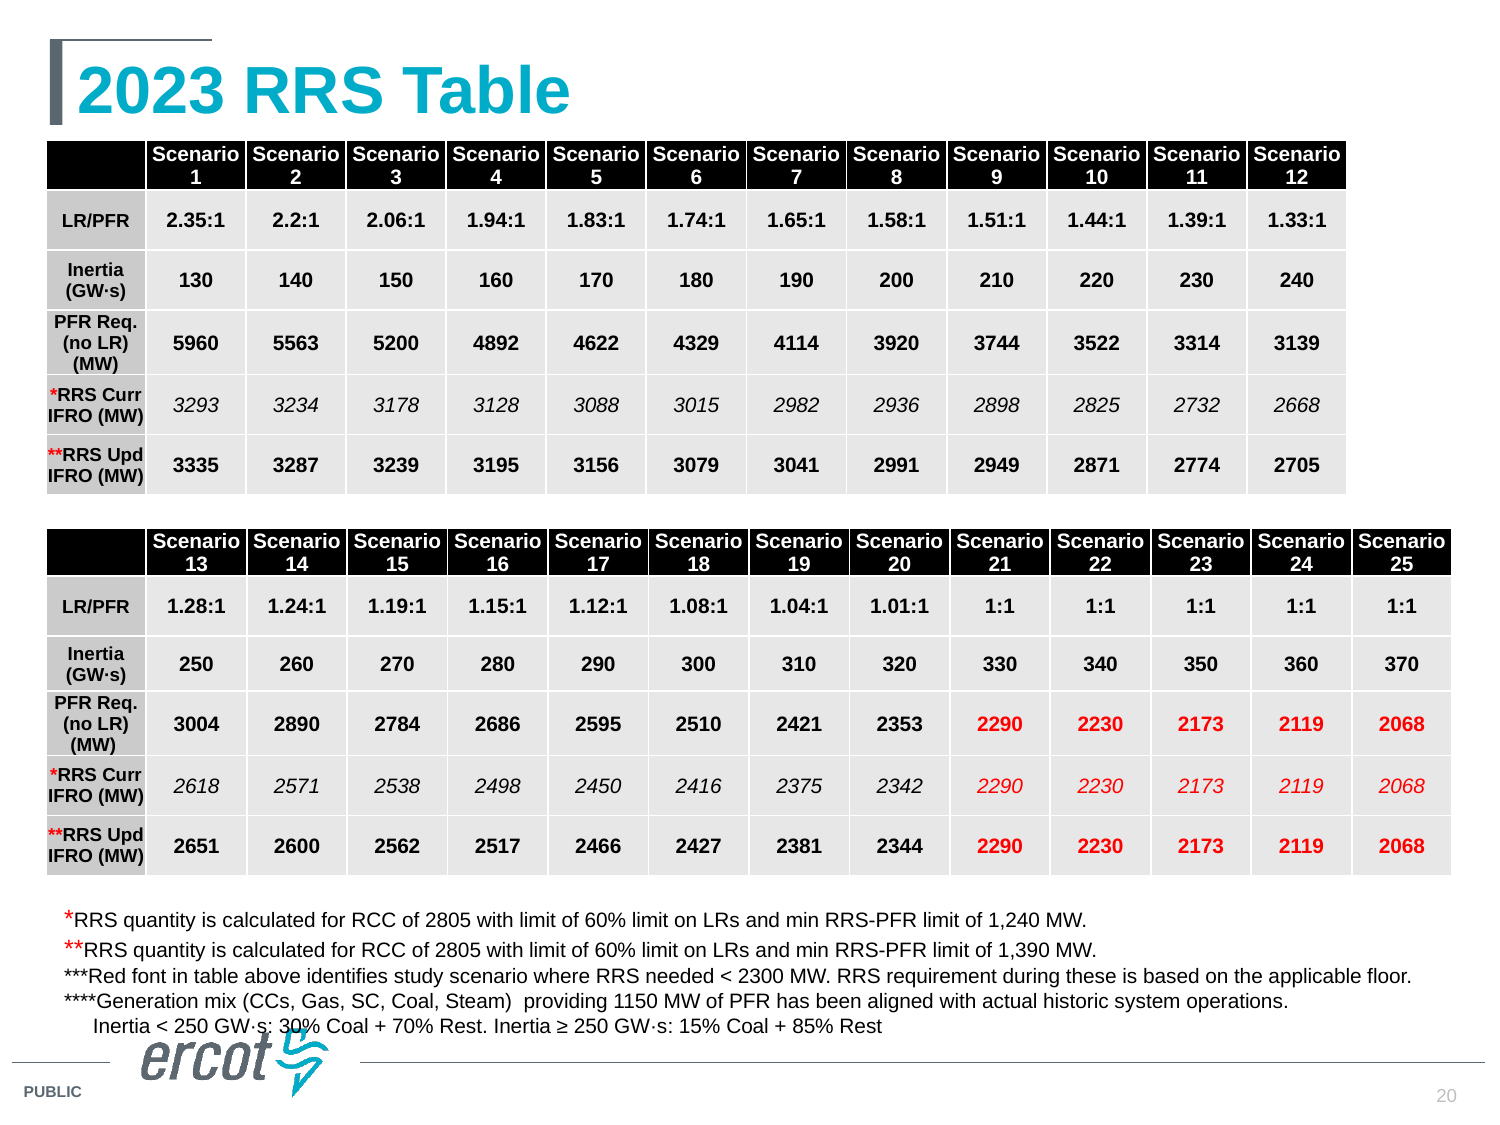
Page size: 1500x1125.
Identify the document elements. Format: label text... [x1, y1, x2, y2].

table_cell 2375 [750, 756, 849, 815]
table_cell 240 [1248, 251, 1346, 309]
table_cell 2784 [348, 692, 447, 755]
table_cell 2173 [1152, 756, 1250, 815]
table_header Scenario 9 [948, 141, 1046, 189]
table_cell 340 [1051, 637, 1150, 690]
table_cell 160 [447, 251, 545, 309]
table_header Scenario 21 [951, 529, 1049, 575]
table_cell 3015 [647, 375, 746, 434]
table_cell 1.04:1 [750, 577, 849, 635]
table_cell 2230 [1051, 816, 1150, 875]
table_cell 270 [348, 637, 447, 690]
table_header Scenario 24 [1252, 529, 1351, 575]
table_cell 2510 [649, 692, 748, 755]
table_cell 2.35:1 [147, 191, 245, 249]
table_cell 2119 [1252, 756, 1351, 815]
table_cell 2982 [747, 375, 846, 434]
table_cell 2600 [248, 816, 346, 875]
table_cell 370 [1353, 637, 1451, 690]
table_header Scenario 19 [750, 529, 849, 575]
table_cell 2705 [1248, 435, 1346, 494]
table_cell 1.51:1 [948, 191, 1046, 249]
table_cell 5563 [247, 311, 345, 374]
table_cell 210 [948, 251, 1046, 309]
table_cell 3195 [447, 435, 545, 494]
table_cell 2890 [248, 692, 346, 755]
table_cell *RRS Curr IFRO (MW) [47, 375, 145, 434]
table_header [47, 529, 145, 575]
table_cell 3156 [547, 435, 645, 494]
table_cell 1:1 [1353, 577, 1451, 635]
table_cell 1.33:1 [1248, 191, 1346, 249]
table_cell 3079 [647, 435, 746, 494]
table_cell 2230 [1051, 692, 1150, 755]
table_cell 360 [1252, 637, 1351, 690]
table_cell 2668 [1248, 375, 1346, 434]
table_cell 2068 [1353, 816, 1451, 875]
table_cell 3088 [547, 375, 645, 434]
table_cell 2450 [549, 756, 648, 815]
table_cell 2936 [847, 375, 946, 434]
table_cell 220 [1048, 251, 1146, 309]
table_cell 2353 [850, 692, 949, 755]
table_cell 350 [1152, 637, 1250, 690]
table_header Scenario 14 [248, 529, 346, 575]
table_cell 1.39:1 [1148, 191, 1246, 249]
table_cell 2381 [750, 816, 849, 875]
table_cell 2290 [951, 756, 1049, 815]
table_cell 2898 [948, 375, 1046, 434]
table_header Scenario 5 [547, 141, 645, 189]
table_cell 3522 [1048, 311, 1146, 374]
table_cell 2427 [649, 816, 748, 875]
table_cell 3004 [147, 692, 246, 755]
table_cell 5960 [147, 311, 245, 374]
table_cell 250 [147, 637, 246, 690]
table_cell 2517 [448, 816, 547, 875]
table_cell 140 [247, 251, 345, 309]
table_header Scenario 25 [1353, 529, 1451, 575]
table_cell 2421 [750, 692, 849, 755]
table_cell 2344 [850, 816, 949, 875]
table_cell 200 [847, 251, 946, 309]
table_cell 1.12:1 [549, 577, 648, 635]
table_cell 1:1 [1051, 577, 1150, 635]
table_cell LR/PFR [47, 577, 145, 635]
table_cell 3178 [347, 375, 445, 434]
table_cell 3920 [847, 311, 946, 374]
table_cell 180 [647, 251, 746, 309]
text_box *RRS quantity is calculated for RCC of 2805 with limit of 60% limit on LRs and min RRS-PFR limit of 1,240 MW. **RRS quantity is calculated for RCC of 2805 with limit of 60% limit on LRs and min RRS-PFR limit of 1,390 MW. ***Red font in table above identifies study scenario where RRS needed < 2300 MW. RRS requirement during these is based on the applicable floor. ****Generation mix (CCs, Gas, SC, Coal, Steam) providing 1150 MW of PFR has been aligned with actual historic system operations. Inertia < 250 GW·s: 30% Coal + 70% Rest. Inertia ≥ 250 GW·s: 15% Coal + 85% Rest [49, 895, 1449, 1045]
table_cell 2416 [649, 756, 748, 815]
table_cell 2.06:1 [347, 191, 445, 249]
table_cell 1.28:1 [147, 577, 246, 635]
table_cell 2230 [1051, 756, 1150, 815]
table_cell 2732 [1148, 375, 1246, 434]
table_cell 320 [850, 637, 949, 690]
table_cell *RRS Curr IFRO (MW) [47, 756, 145, 815]
table_cell 2774 [1148, 435, 1246, 494]
table_cell 330 [951, 637, 1049, 690]
table_cell 3293 [147, 375, 245, 434]
table_header [47, 141, 145, 189]
table_header Scenario 3 [347, 141, 445, 189]
table_cell 2173 [1152, 816, 1250, 875]
table_cell 3287 [247, 435, 345, 494]
table_cell 2342 [850, 756, 949, 815]
table_cell 2538 [348, 756, 447, 815]
table_cell 4329 [647, 311, 746, 374]
table_header Scenario 15 [348, 529, 447, 575]
table_header Scenario 8 [847, 141, 946, 189]
table_cell 1:1 [1152, 577, 1250, 635]
table_cell 1.08:1 [649, 577, 748, 635]
table_header Scenario 16 [448, 529, 547, 575]
table_header Scenario 22 [1051, 529, 1150, 575]
table_cell 3335 [147, 435, 245, 494]
table_cell 2949 [948, 435, 1046, 494]
table_header Scenario 4 [447, 141, 545, 189]
table_cell 2825 [1048, 375, 1146, 434]
table_cell 2068 [1353, 692, 1451, 755]
table_header Scenario 18 [649, 529, 748, 575]
table_header Scenario 12 [1248, 141, 1346, 189]
table_cell 3139 [1248, 311, 1346, 374]
table_header Scenario 13 [147, 529, 246, 575]
table_cell PFR Req. (no LR) (MW) [47, 311, 145, 374]
table_cell 300 [649, 637, 748, 690]
table_header Scenario 17 [549, 529, 648, 575]
table_cell 1.19:1 [348, 577, 447, 635]
table_cell 4892 [447, 311, 545, 374]
table_cell 2618 [147, 756, 246, 815]
table_cell 290 [549, 637, 648, 690]
table_cell **RRS Upd IFRO (MW) [47, 816, 145, 875]
table_cell 4622 [547, 311, 645, 374]
table_cell 3234 [247, 375, 345, 434]
table_cell 310 [750, 637, 849, 690]
table_cell 3128 [447, 375, 545, 434]
table_cell 2119 [1252, 816, 1351, 875]
table_cell 260 [248, 637, 346, 690]
table_cell 1.24:1 [248, 577, 346, 635]
table_cell 1.44:1 [1048, 191, 1146, 249]
table_cell 2290 [951, 816, 1049, 875]
table_cell PFR Req. (no LR) (MW) [47, 692, 145, 755]
table_cell 2871 [1048, 435, 1146, 494]
table_cell 2119 [1252, 692, 1351, 755]
table_header Scenario 11 [1148, 141, 1246, 189]
table_cell 1:1 [1252, 577, 1351, 635]
table_cell 170 [547, 251, 645, 309]
table_cell 130 [147, 251, 245, 309]
table_header Scenario 10 [1048, 141, 1146, 189]
table_cell 2595 [549, 692, 648, 755]
table_cell 280 [448, 637, 547, 690]
table_cell 4114 [747, 311, 846, 374]
table_cell 2991 [847, 435, 946, 494]
table_cell 1.58:1 [847, 191, 946, 249]
picture [137, 1045, 332, 1100]
title 2023 RRS Table [62, 39, 1450, 125]
table_cell 2686 [448, 692, 547, 755]
table_cell LR/PFR [47, 191, 145, 249]
table_header Scenario 2 [247, 141, 345, 189]
table_cell 150 [347, 251, 445, 309]
table_cell 2173 [1152, 692, 1250, 755]
table_cell 3239 [347, 435, 445, 494]
table_cell 2562 [348, 816, 447, 875]
table_header Scenario 1 [147, 141, 245, 189]
table_cell 1.01:1 [850, 577, 949, 635]
table_cell 2651 [147, 816, 246, 875]
table_cell Inertia (GW∙s) [47, 251, 145, 309]
table_header Scenario 20 [850, 529, 949, 575]
table_cell 3744 [948, 311, 1046, 374]
table_cell 2068 [1353, 756, 1451, 815]
table_cell 1.94:1 [447, 191, 545, 249]
table_cell 2290 [951, 692, 1049, 755]
table_cell 1.65:1 [747, 191, 846, 249]
table_cell 230 [1148, 251, 1246, 309]
table_cell 1.15:1 [448, 577, 547, 635]
table_cell 2466 [549, 816, 648, 875]
table_header Scenario 6 [647, 141, 746, 189]
table_header Scenario 23 [1152, 529, 1250, 575]
table_cell 3041 [747, 435, 846, 494]
table_cell 5200 [347, 311, 445, 374]
table_cell 2.2:1 [247, 191, 345, 249]
table_cell 2571 [248, 756, 346, 815]
table_cell 3314 [1148, 311, 1246, 374]
table_cell 1:1 [951, 577, 1049, 635]
table_cell 2498 [448, 756, 547, 815]
table_cell 1.83:1 [547, 191, 645, 249]
table_cell 1.74:1 [647, 191, 746, 249]
table_cell Inertia (GW∙s) [47, 637, 145, 690]
table_header Scenario 7 [747, 141, 846, 189]
table_cell **RRS Upd IFRO (MW) [47, 435, 145, 494]
table_cell 190 [747, 251, 846, 309]
